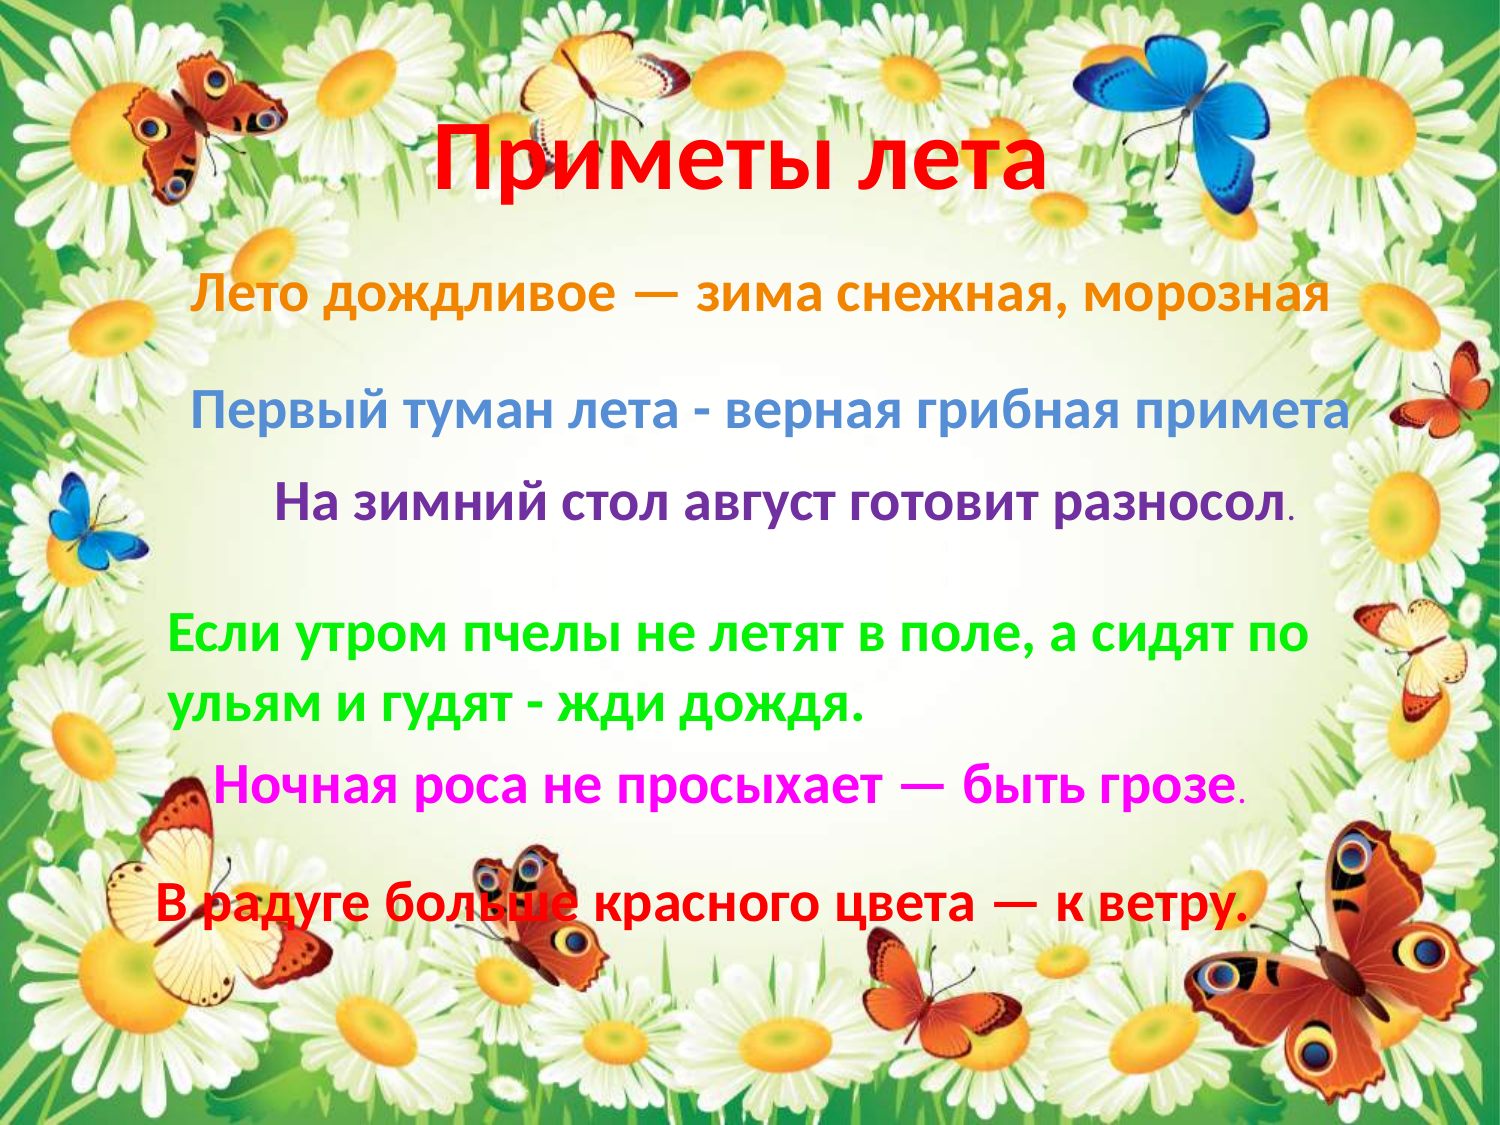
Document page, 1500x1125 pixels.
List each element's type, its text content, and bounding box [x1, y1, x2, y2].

text_box На зимний стол август готовит разносол. [140, 454, 1383, 585]
text_box Первый туман лета - верная грибная примета [175, 363, 1500, 448]
text_box Ночная роса не просыхает — быть грозе. [199, 738, 1360, 855]
picture [0, 0, 1500, 1125]
text_box Если утром пчелы не летят в поле, а сидят по ульям и гудят - жди дождя. [152, 585, 1480, 741]
text_box Лето дождливое — зима снежная, морозная [175, 246, 1443, 331]
text_box В радуге больше красного цвета — к ветру. [140, 855, 1383, 1011]
text_box Приметы лета [328, 82, 1114, 217]
